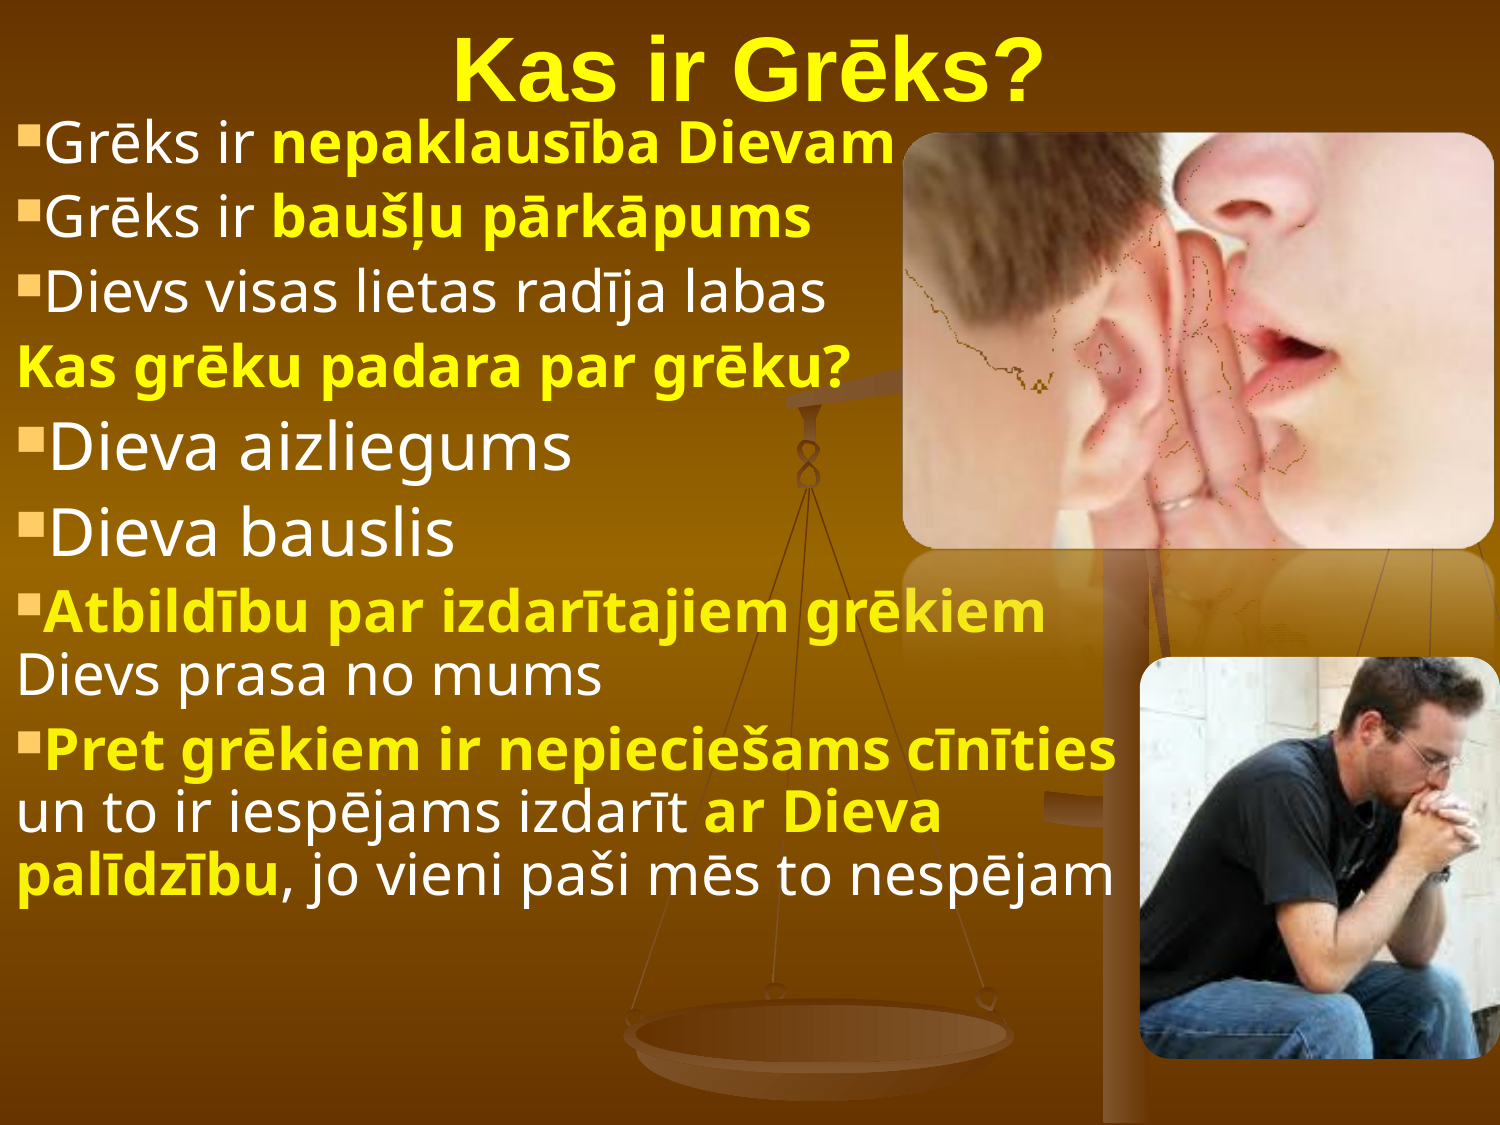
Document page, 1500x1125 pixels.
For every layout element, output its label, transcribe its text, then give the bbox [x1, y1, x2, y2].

title Kas ir Grēks? [0, 0, 1500, 130]
list Grēks ir nepaklausība Dievam Grēks ir baušļu pārkāpums Dievs visas lietas radīja labas Kas grēku padara par grēku? Dieva aizliegums Dieva bauslis Atbildību par izdarītajiem grēkiem Dievs prasa no mums Pret grēkiem ir nepieciešams cīnīties un to ir iespējams izdarīt ar Dieva palīdzību, jo vieni paši mēs to nespējam [0, 105, 1182, 1125]
picture [897, 131, 1500, 1060]
